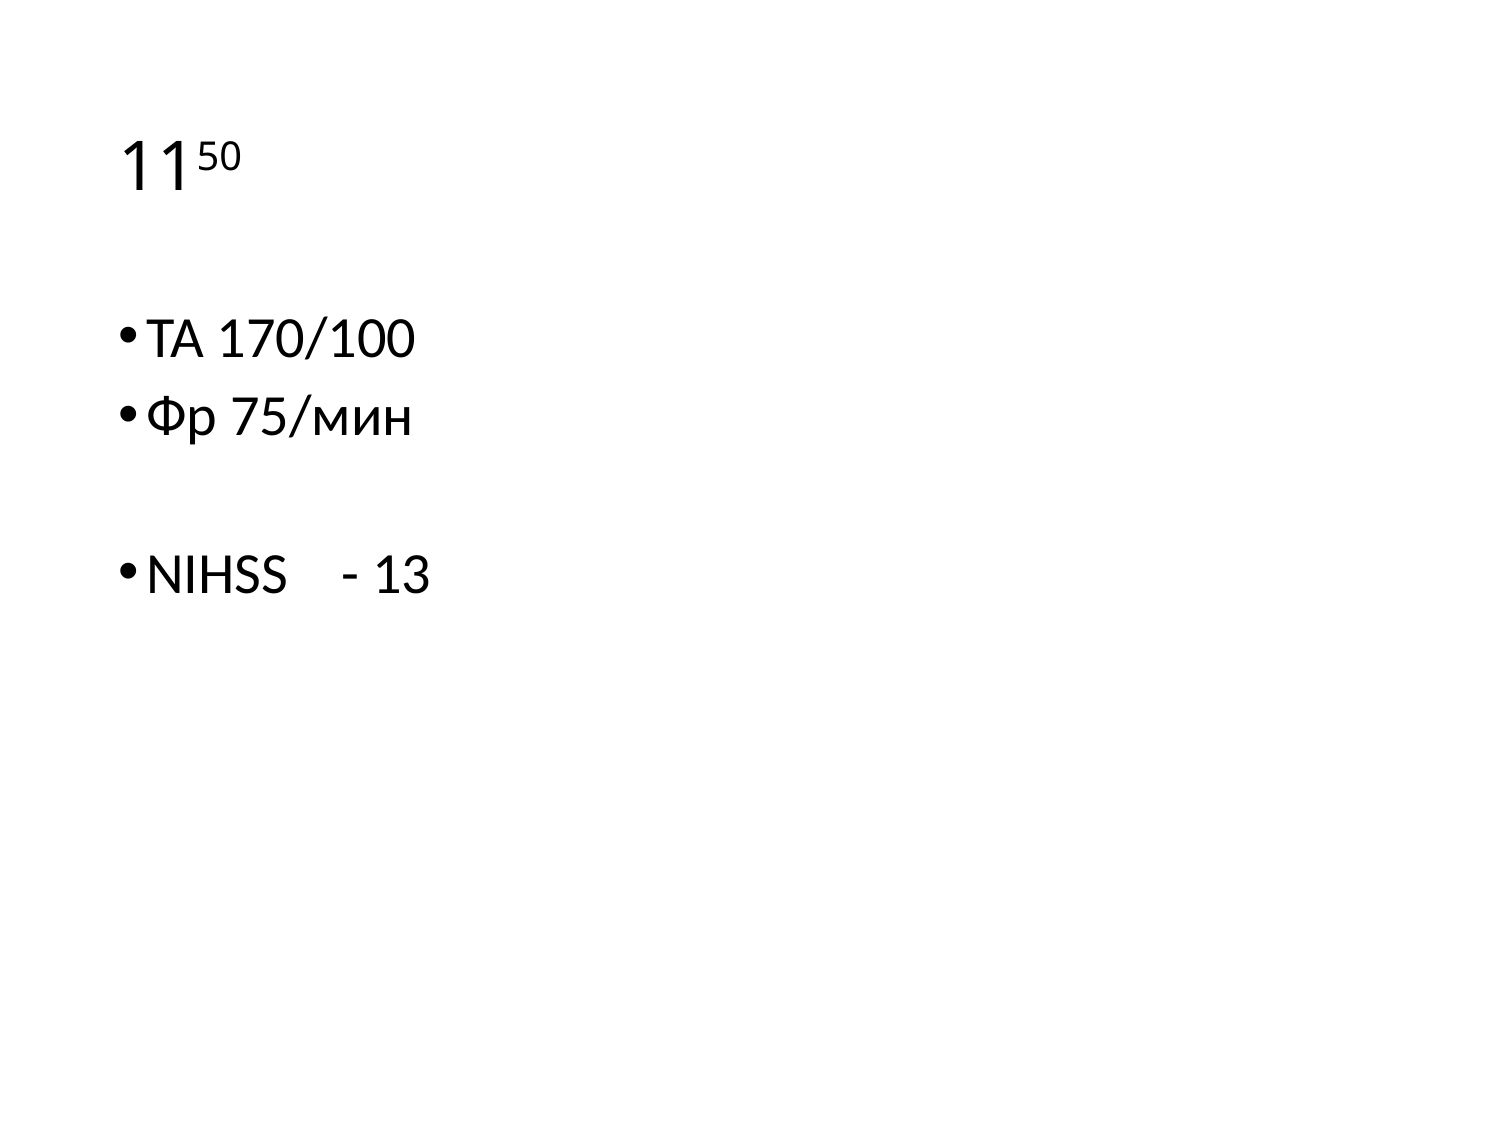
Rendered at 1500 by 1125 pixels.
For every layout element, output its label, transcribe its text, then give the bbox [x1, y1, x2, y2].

list TA 170/100 Фр 75/мин NIHSS - 13 [103, 299, 1397, 1014]
title 1150 [103, 59, 1397, 278]
